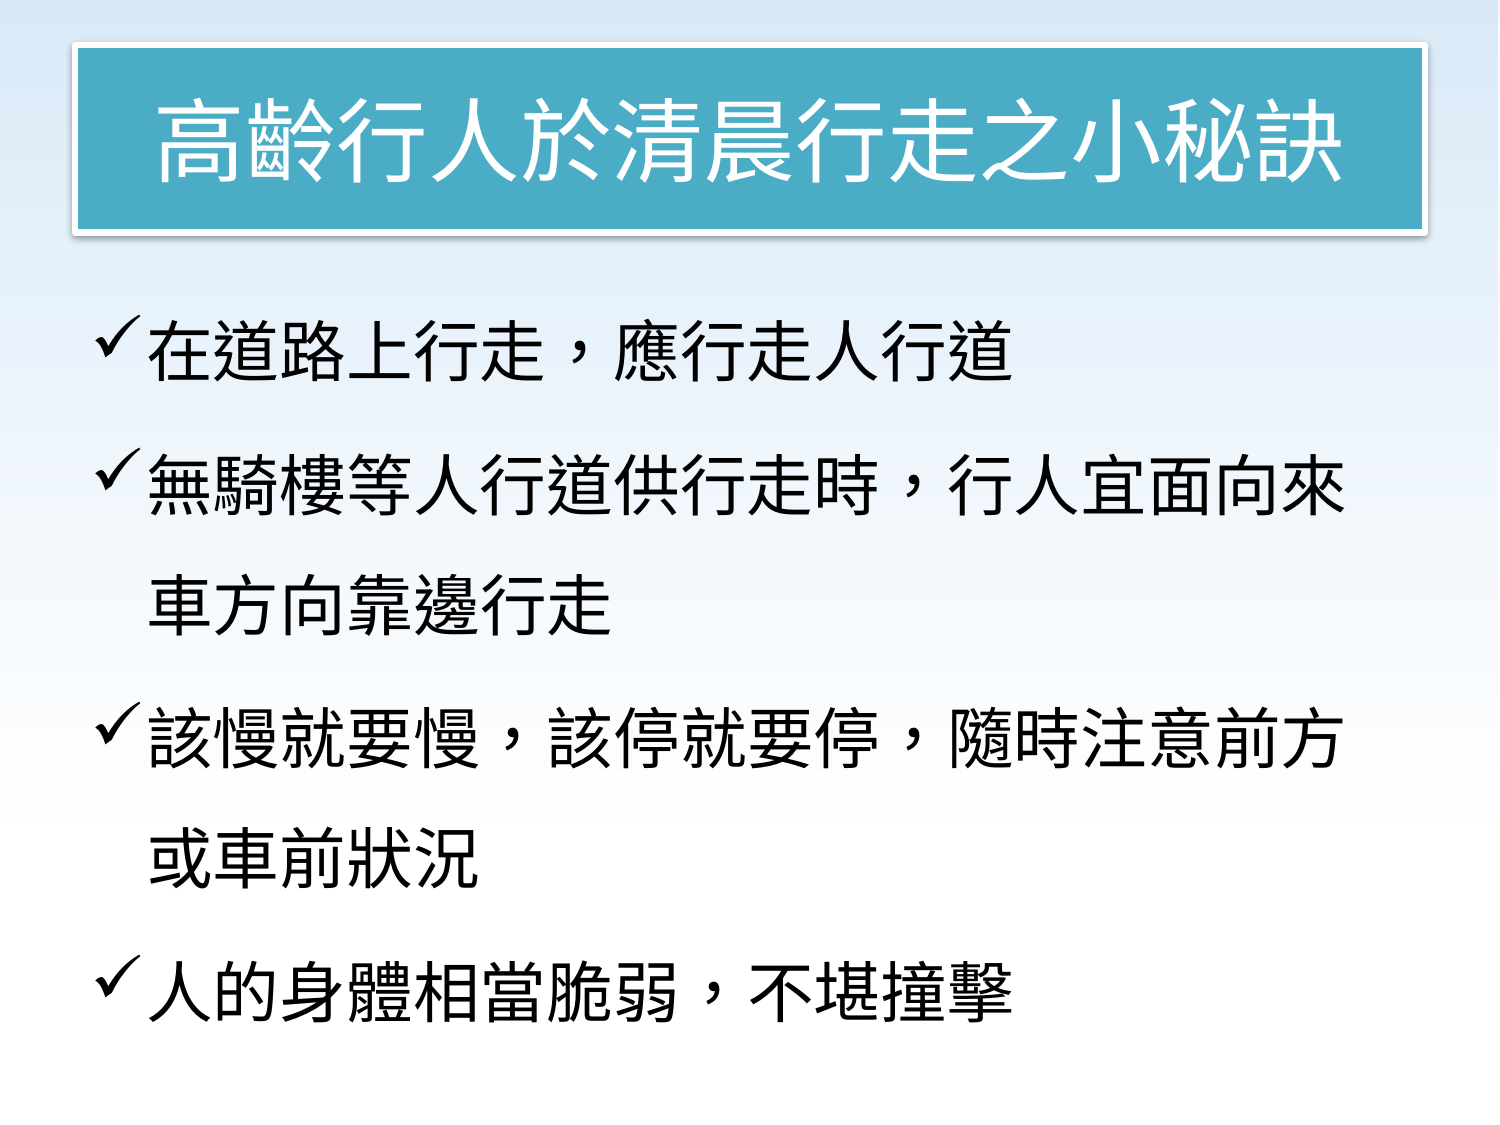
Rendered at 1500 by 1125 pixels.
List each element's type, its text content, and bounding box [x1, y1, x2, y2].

title 高齡行人於清晨行走之小秘訣 [72, 42, 1428, 236]
picture [0, 0, 1500, 1125]
list 在道路上行走，應行走人行道 無騎樓等人行道供行走時，行人宜面向來車方向靠邊行走 該慢就要慢，該停就要停，隨時注意前方或車前狀況 人的身體相當脆弱，不堪撞擊 [75, 262, 1425, 1094]
